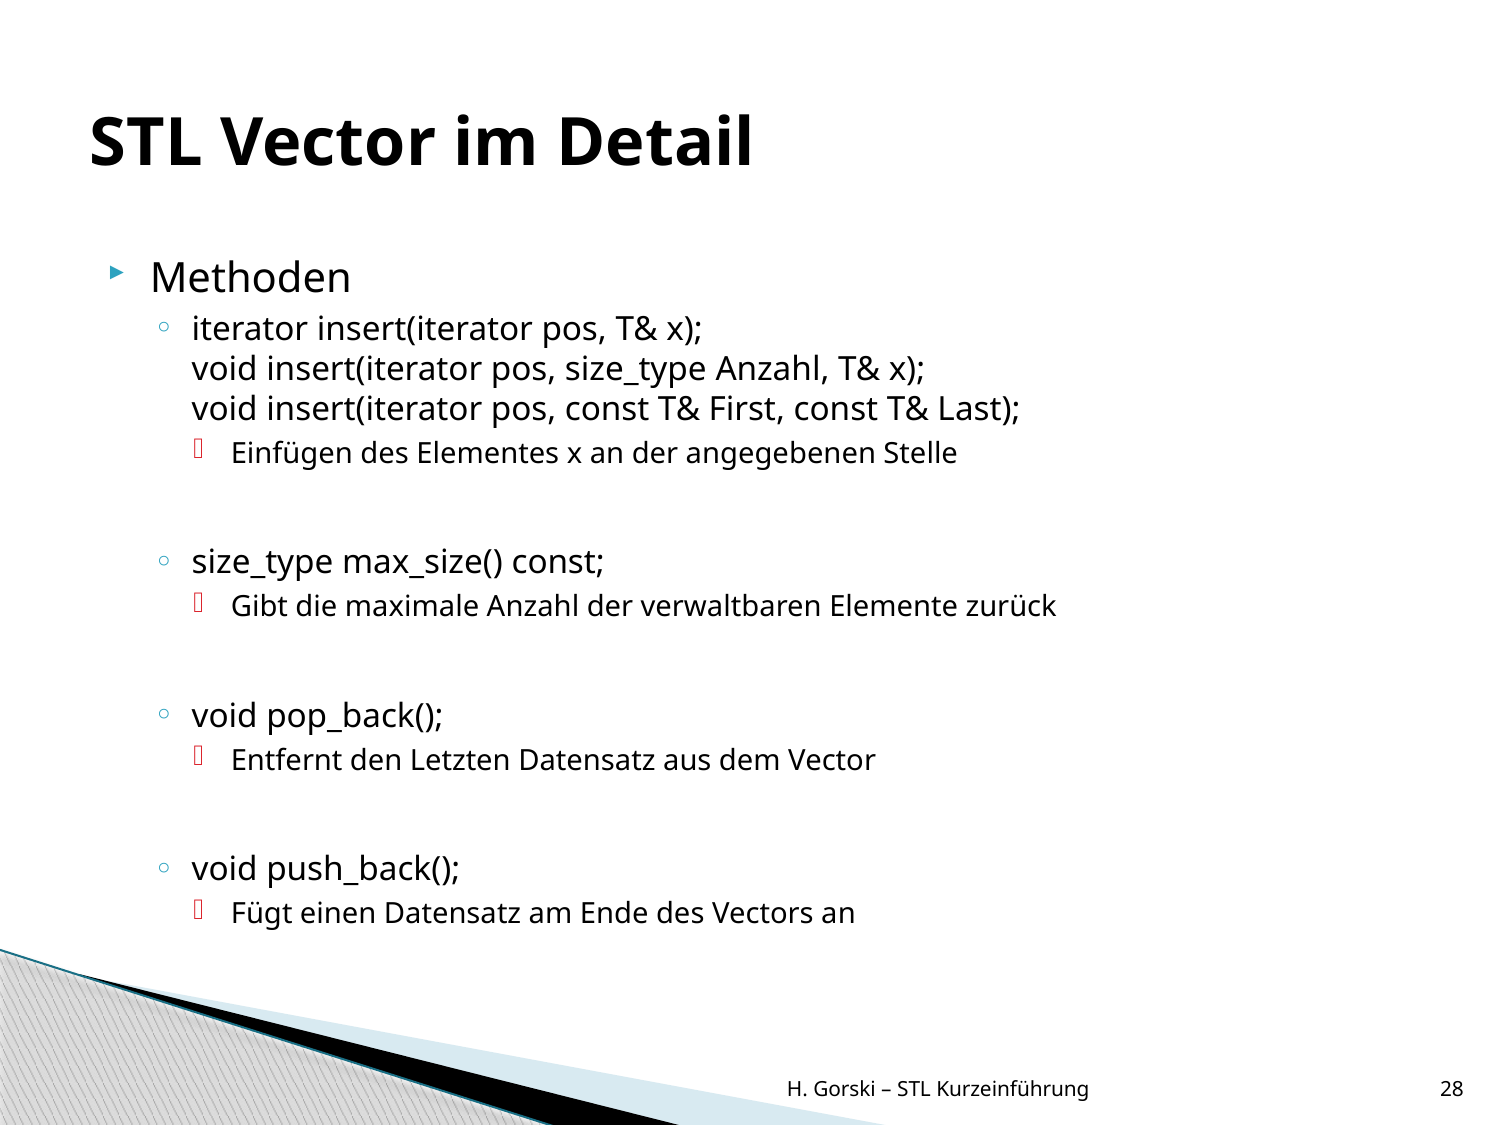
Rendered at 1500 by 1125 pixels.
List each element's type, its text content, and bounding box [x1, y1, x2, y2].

footer H. Gorski – STL Kurzeinführung [718, 1051, 1105, 1112]
slide_number 28 [1418, 1051, 1479, 1112]
title STL Vector im Detail [75, 45, 1425, 233]
list Methoden iterator insert(iterator pos, T& x); void insert(iterator pos, size_type Anzahl, T& x); void insert(iterator pos, const T& First, const T& Last); Einfügen des Elementes x an der angegebenen Stelle size_type max_size() const; Gibt die maximale Anzahl der verwaltbaren Elemente zurück void pop_back(); Entfernt den Letzten Datensatz aus dem Vector void push_back(); Fügt einen Datensatz am Ende des Vectors an [75, 243, 1425, 986]
